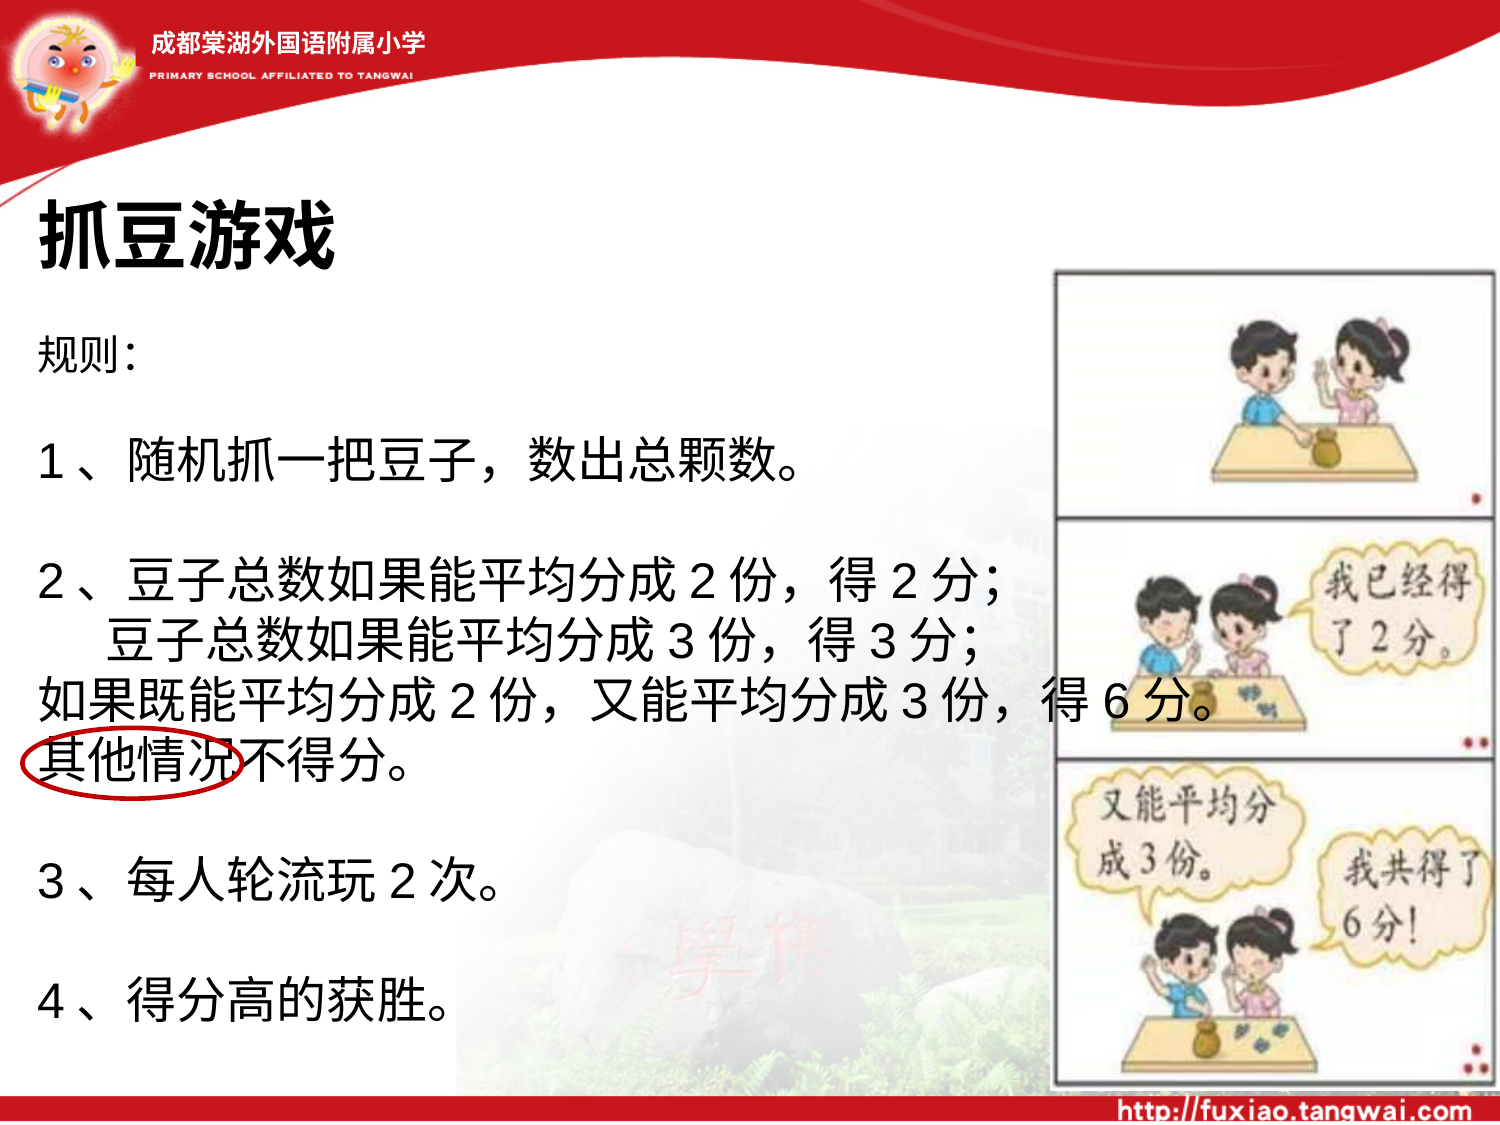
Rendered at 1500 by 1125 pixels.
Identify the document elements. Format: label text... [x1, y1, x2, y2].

picture [0, 0, 1500, 1125]
text_box [21, 726, 244, 800]
text_box 抓豆游戏 规则： 1、随机抓一把豆子，数出总颗数。 2、豆子总数如果能平均分成2份，得2分； 豆子总数如果能平均分成3份，得3分； 如果既能平均分成2份，又能平均分成3份，得6分。 其他情况不得分。 3、每人轮流玩2次。 4、得分高的获胜。 [22, 181, 1281, 1125]
text_box 成都棠湖外国语附属小学 [135, 18, 444, 67]
